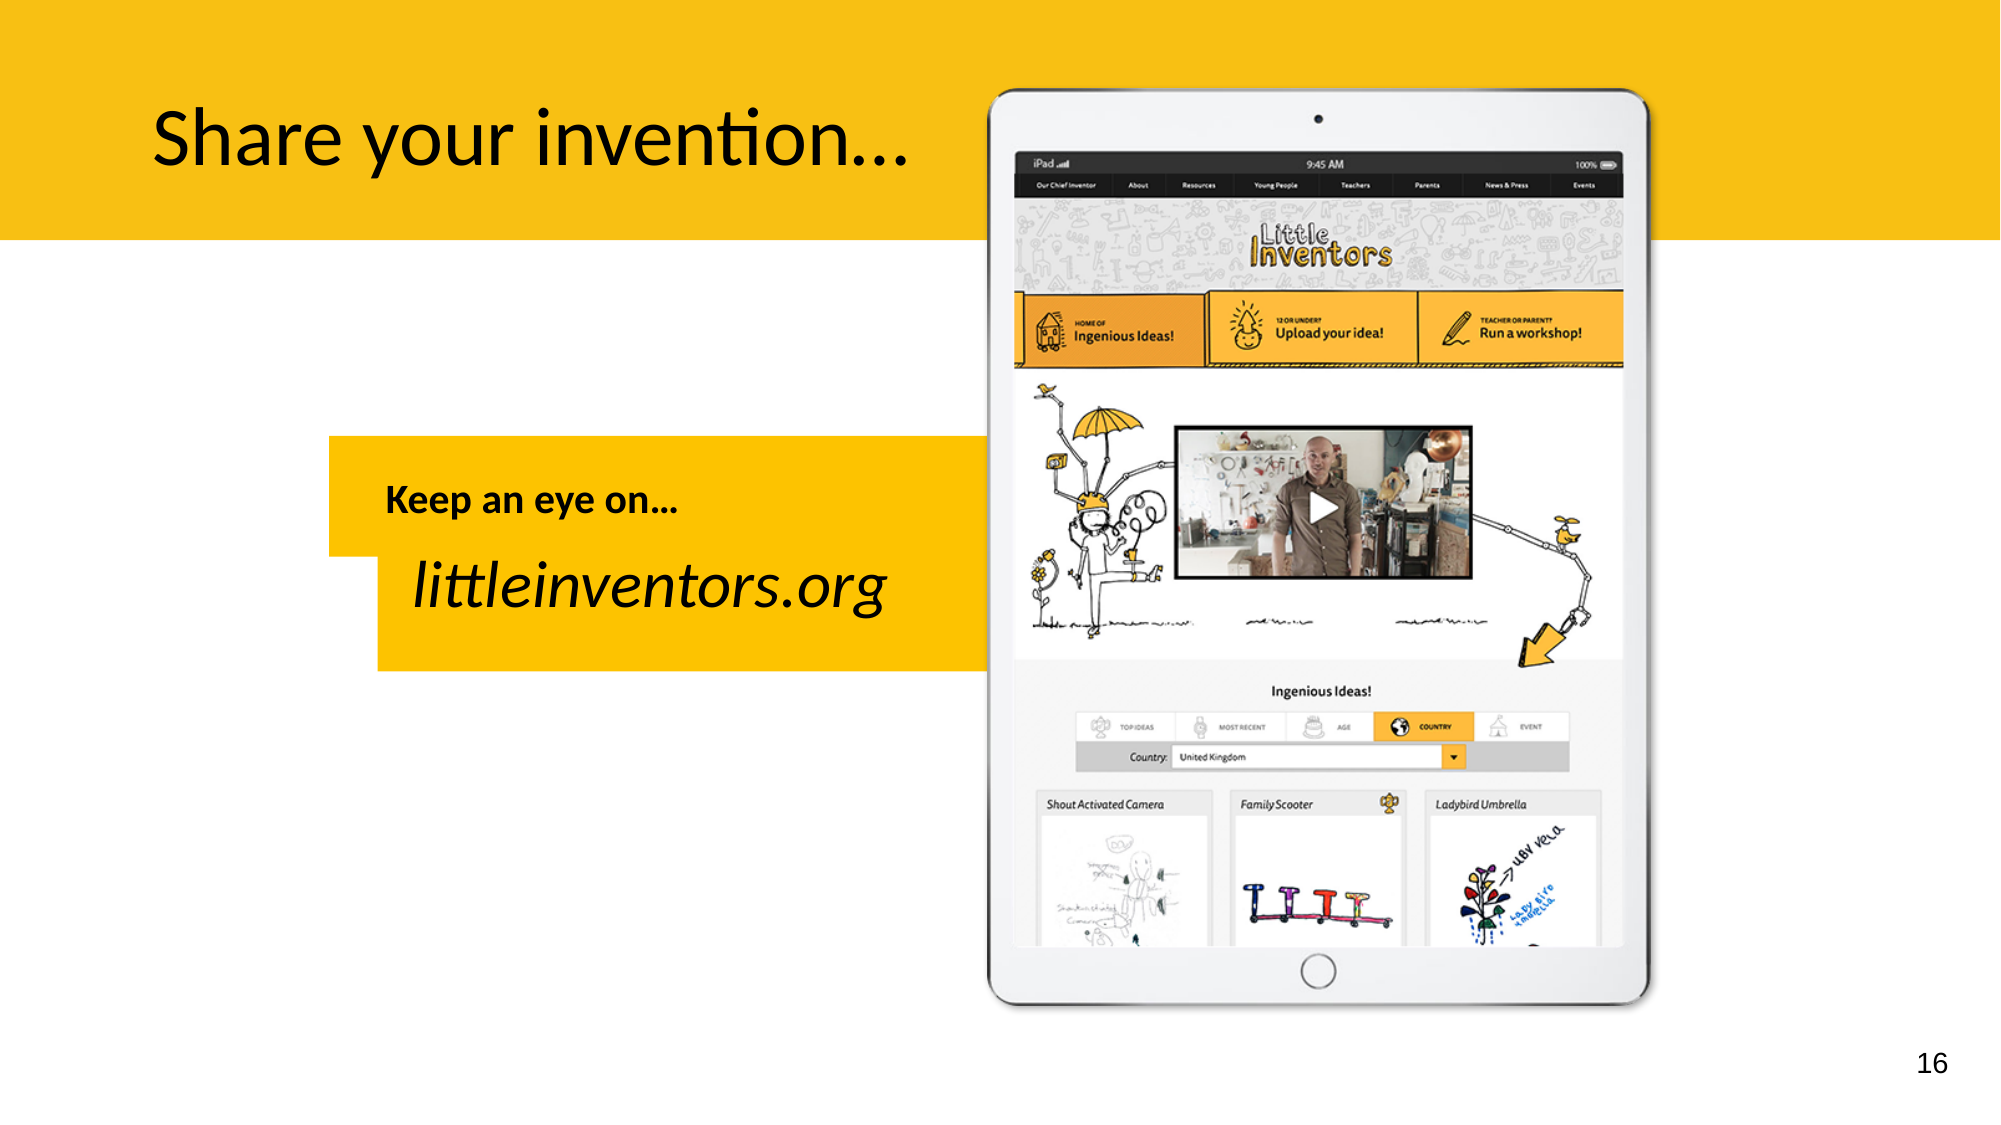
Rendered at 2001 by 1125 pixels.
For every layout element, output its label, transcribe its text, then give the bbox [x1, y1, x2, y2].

picture [987, 88, 1652, 1007]
text_box [329, 435, 982, 557]
text_box 16 [1899, 1029, 1964, 1100]
text_box [377, 557, 982, 672]
text_box Share your invention… [137, 55, 1863, 221]
text_box Keep an eye on… [370, 452, 852, 546]
list littleinventors.org [397, 535, 928, 654]
